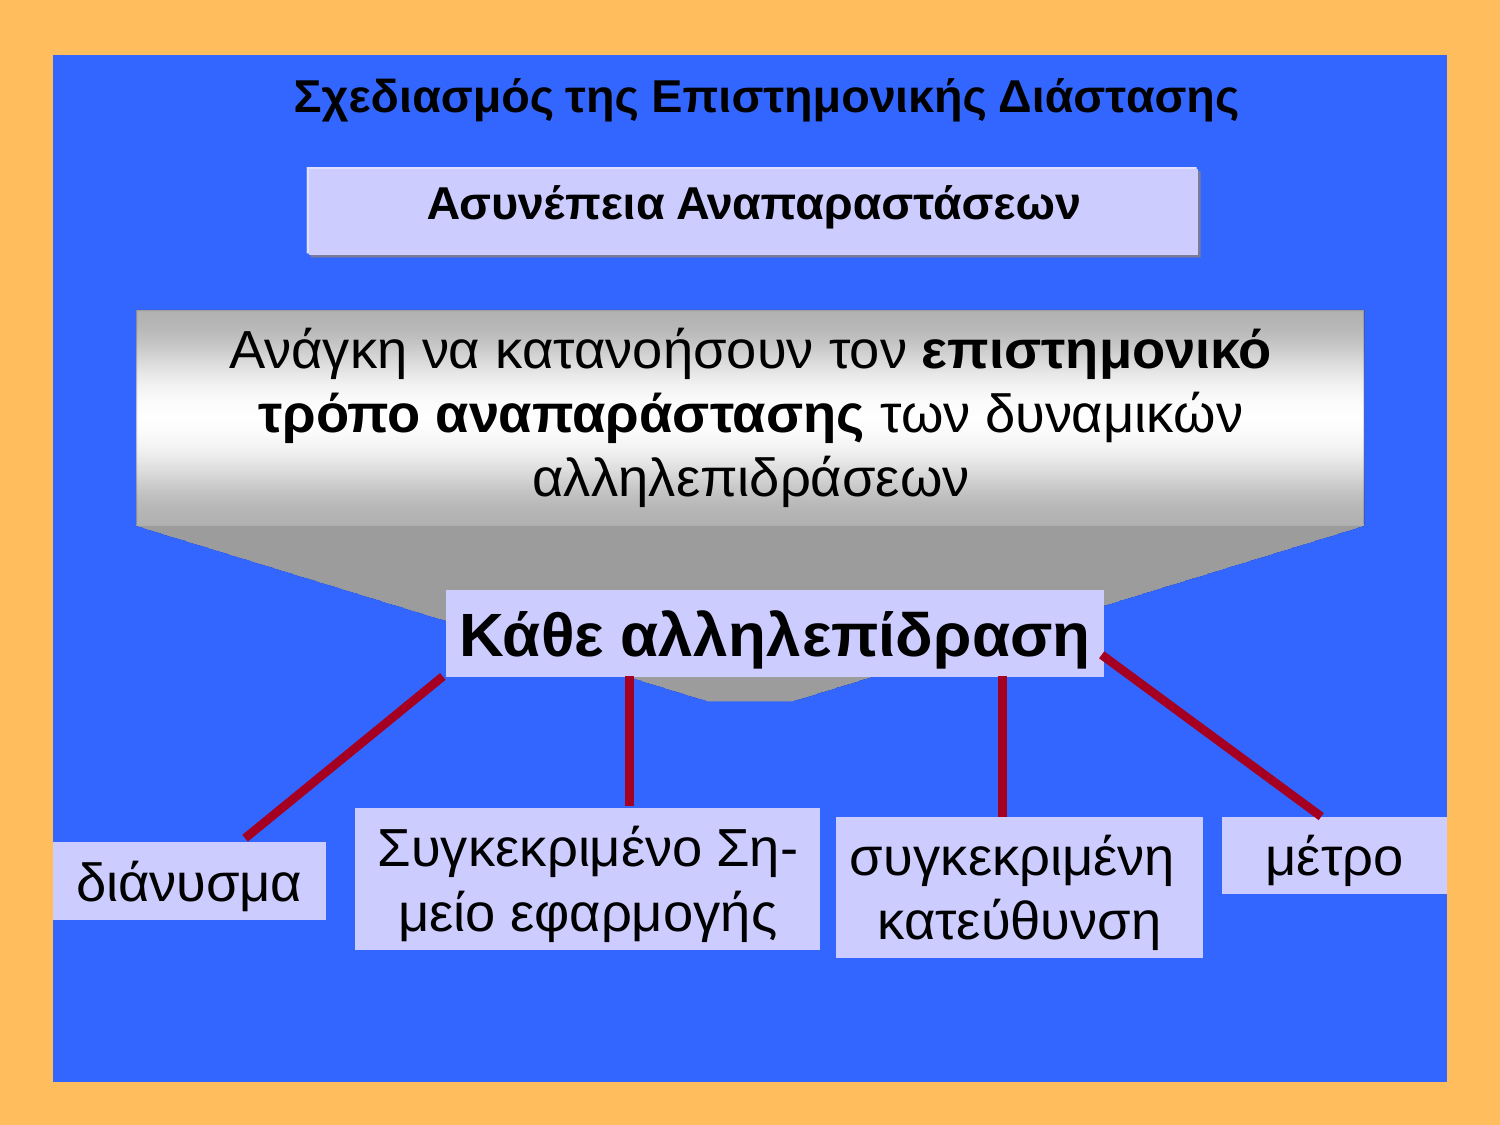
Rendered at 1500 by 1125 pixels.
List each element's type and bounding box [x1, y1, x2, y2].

text_box [52, 54, 1448, 1082]
